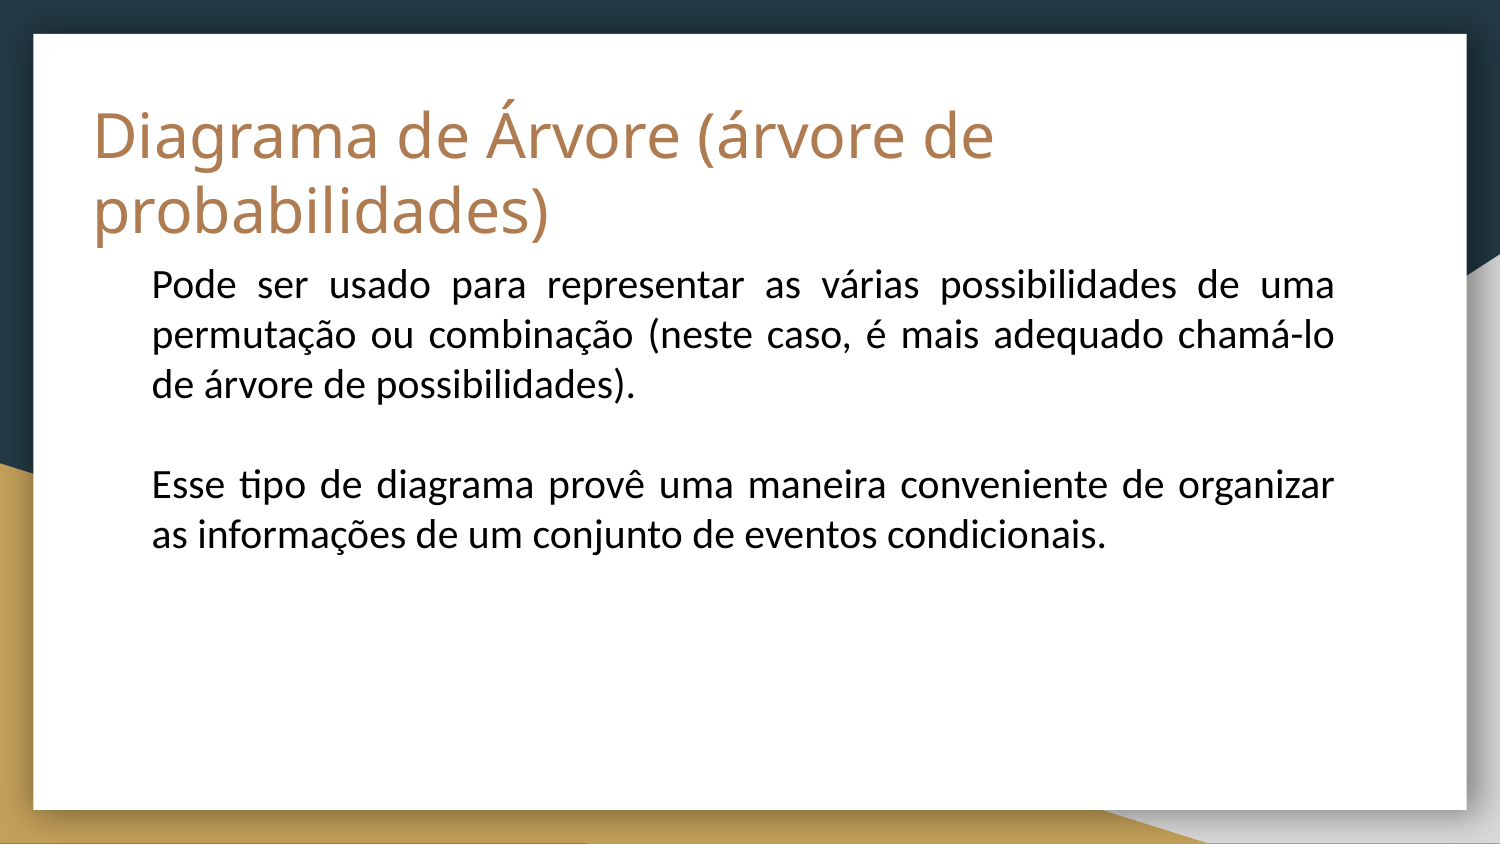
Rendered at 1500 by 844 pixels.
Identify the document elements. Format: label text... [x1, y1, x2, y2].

text_box Pode ser usado para representar as várias possibilidades de uma permutação ou combinação (neste caso, é mais adequado chamá-lo de árvore de possibilidades). Esse tipo de diagrama provê uma maneira conveniente de organizar as informações de um conjunto de eventos condicionais. [136, 241, 1351, 721]
title Diagrama de Árvore (árvore de probabilidades) [77, 81, 1444, 185]
